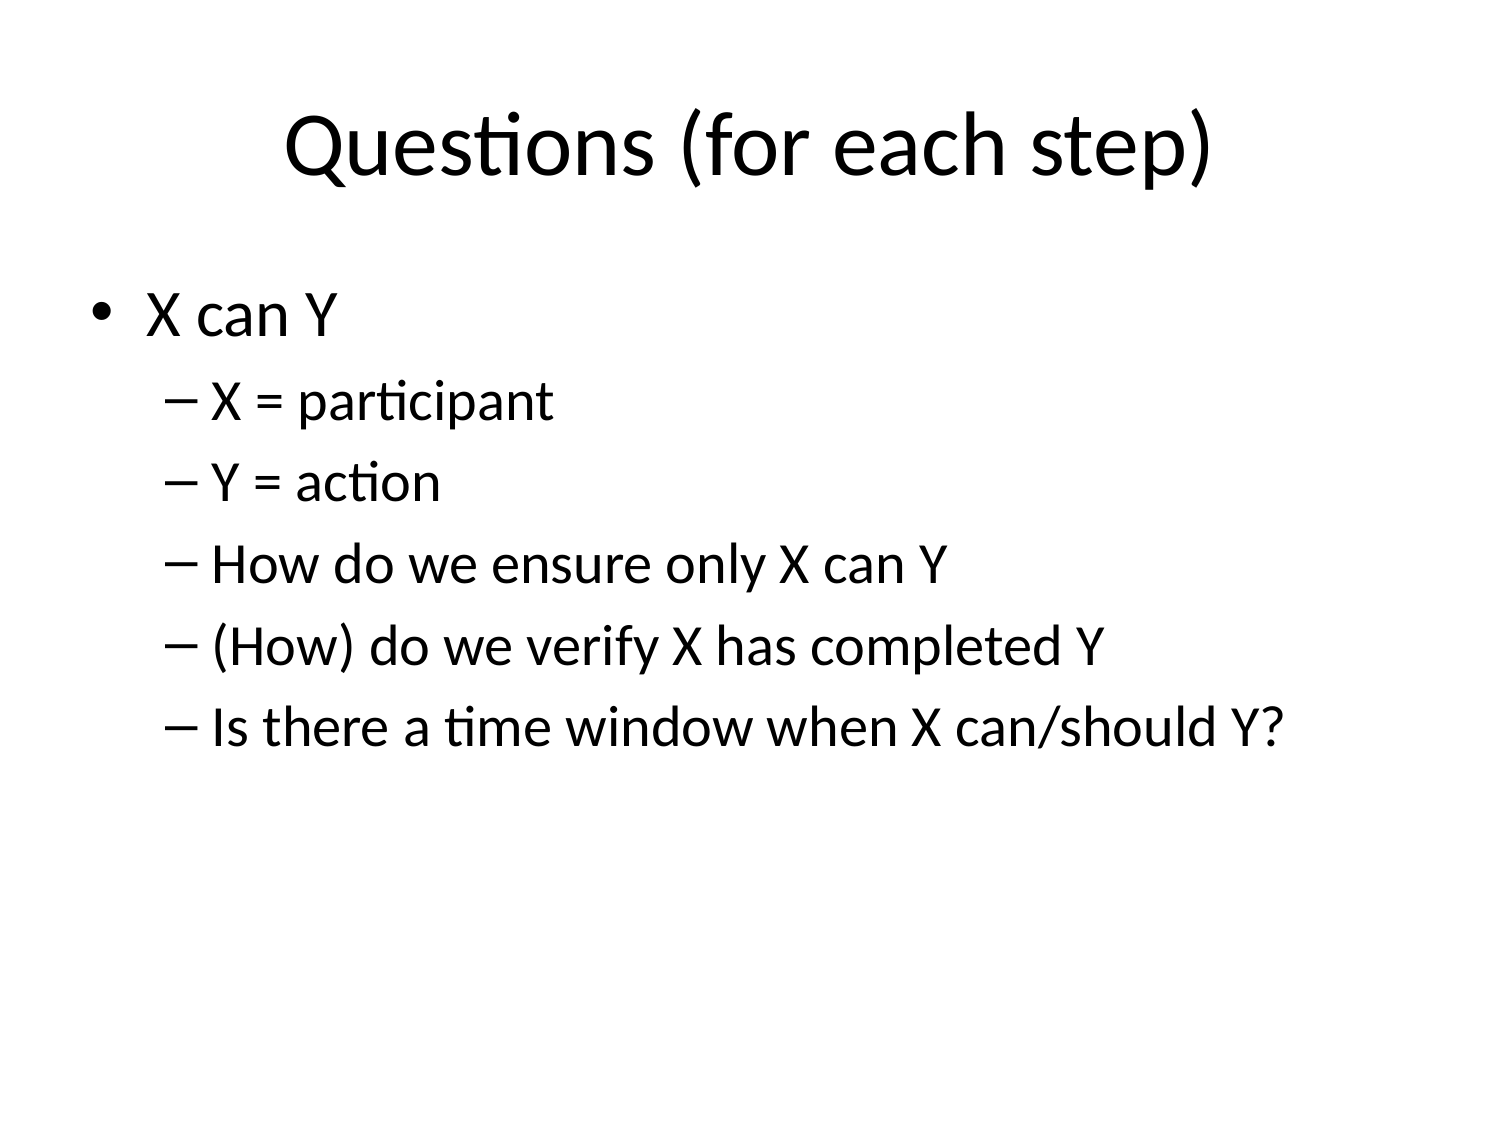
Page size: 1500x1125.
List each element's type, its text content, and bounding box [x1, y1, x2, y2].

title Questions (for each step) [75, 45, 1425, 233]
list X can Y X = participant Y = action How do we ensure only X can Y (How) do we verify X has completed Y Is there a time window when X can/should Y? [75, 262, 1425, 1005]
